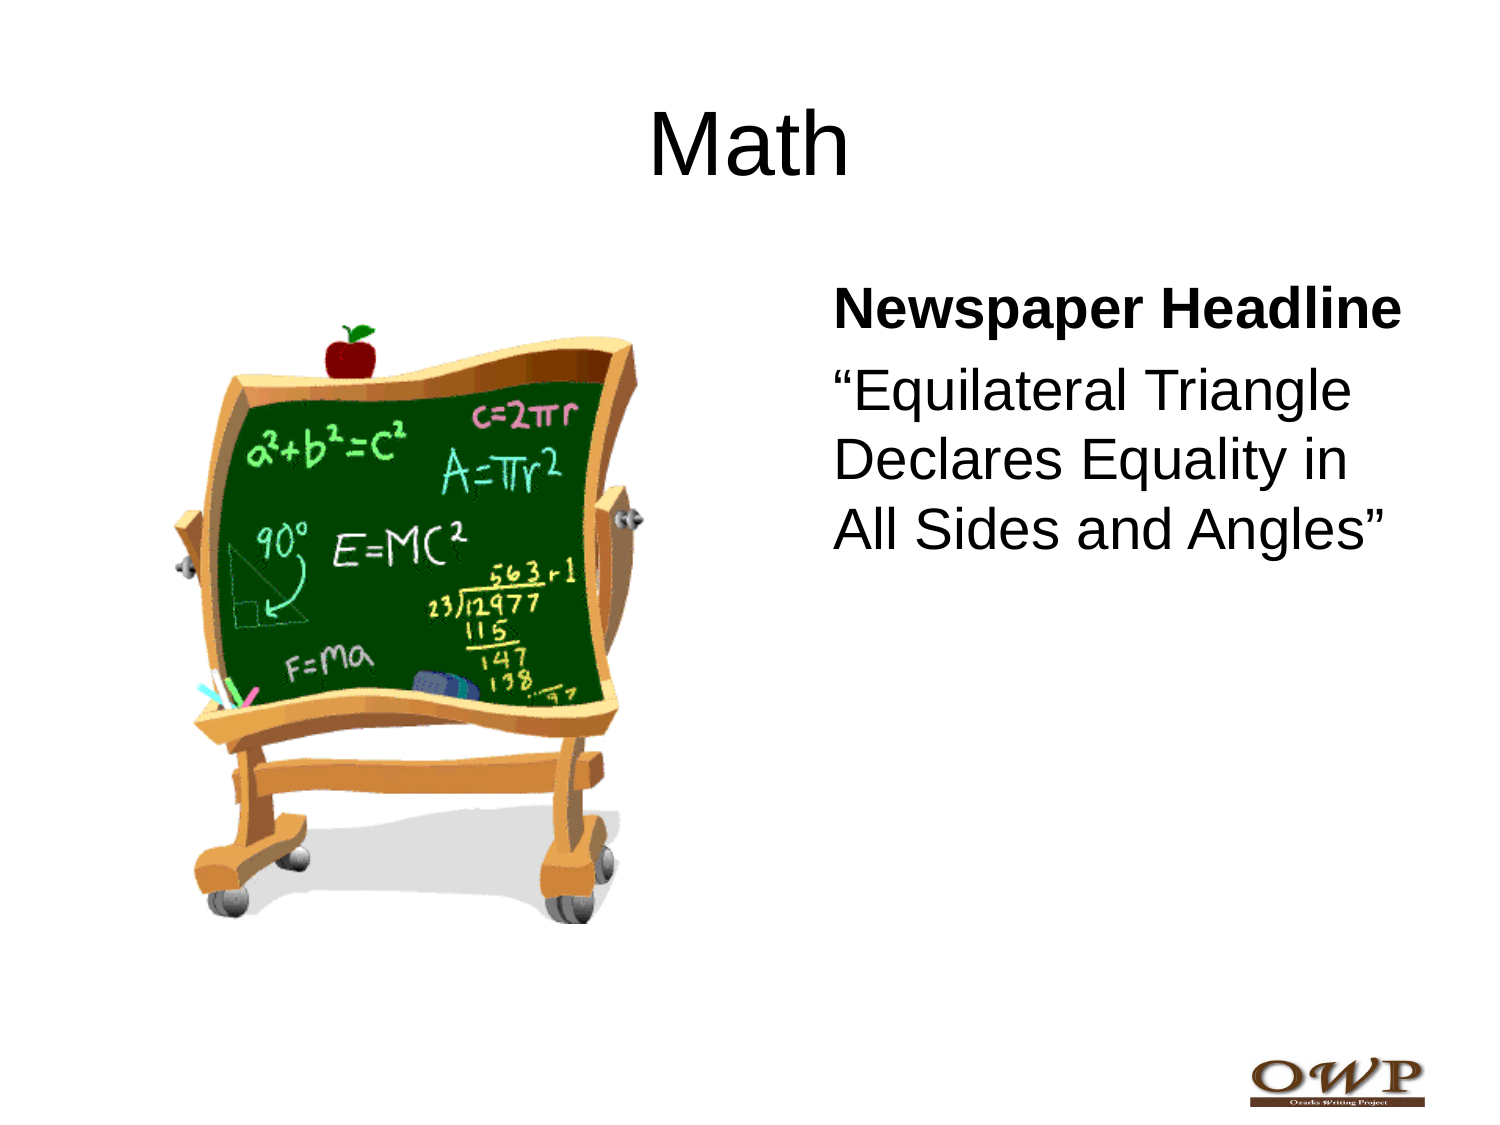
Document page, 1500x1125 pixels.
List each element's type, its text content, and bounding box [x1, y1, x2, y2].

list Newspaper Headline “Equilateral Triangle Declares Equality in All Sides and Angles” [762, 262, 1426, 1006]
picture [174, 324, 644, 924]
title Math [74, 44, 1426, 233]
picture [1250, 1055, 1426, 1108]
